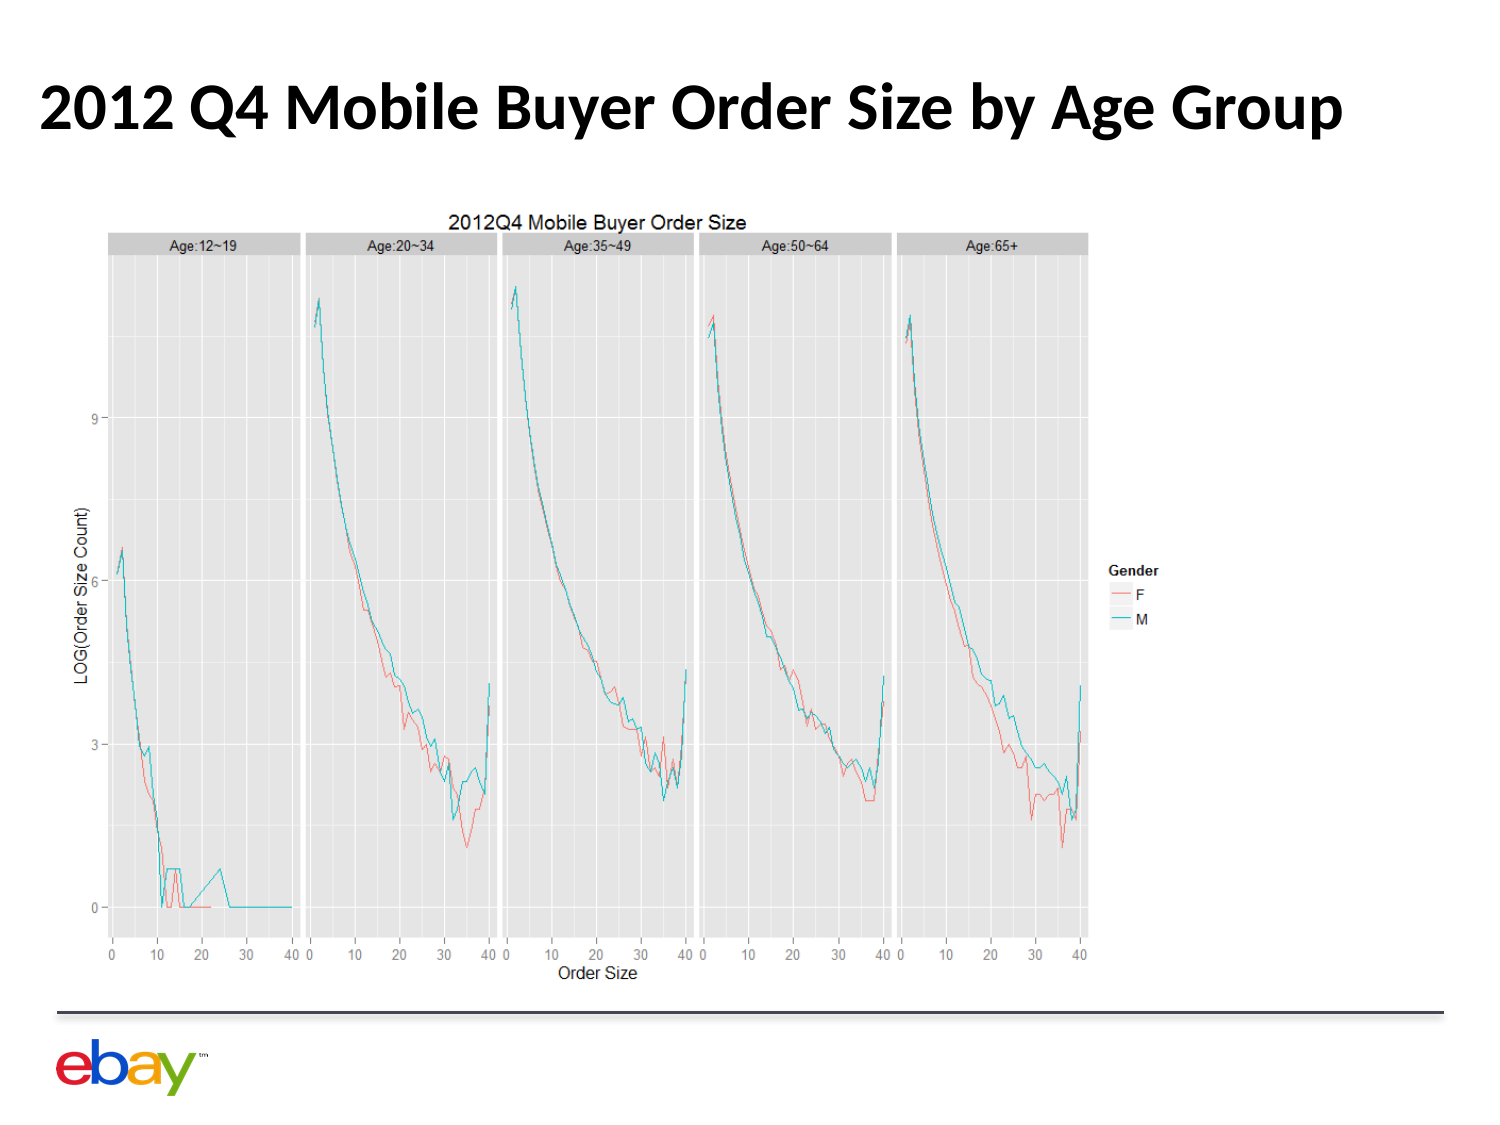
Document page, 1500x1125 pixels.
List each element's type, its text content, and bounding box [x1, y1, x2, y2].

picture [56, 187, 1201, 994]
title 2012 Q4 Mobile Buyer Order Size by Age Group [24, 37, 1401, 151]
picture [56, 1039, 208, 1096]
